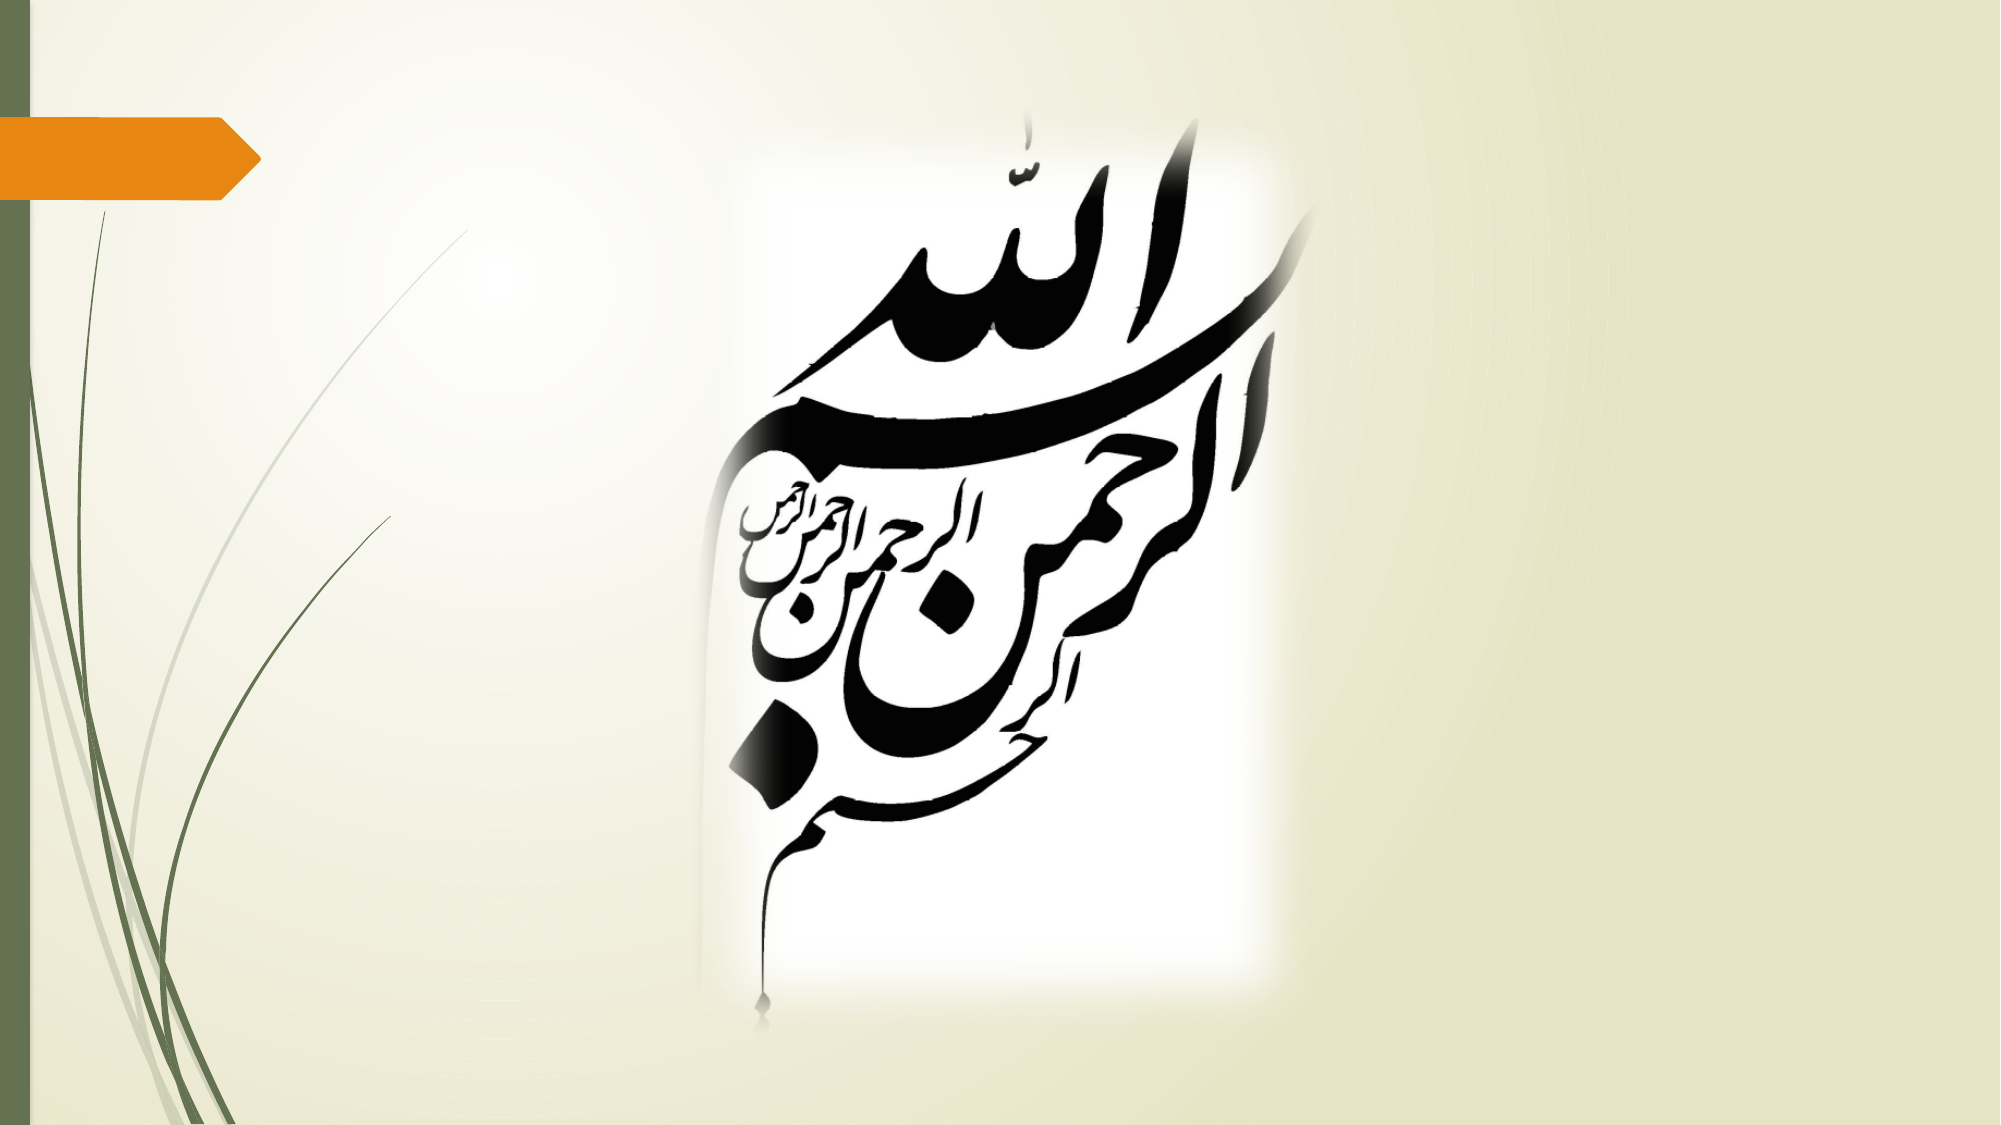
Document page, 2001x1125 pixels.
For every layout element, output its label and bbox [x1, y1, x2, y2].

picture [690, 104, 1323, 1042]
